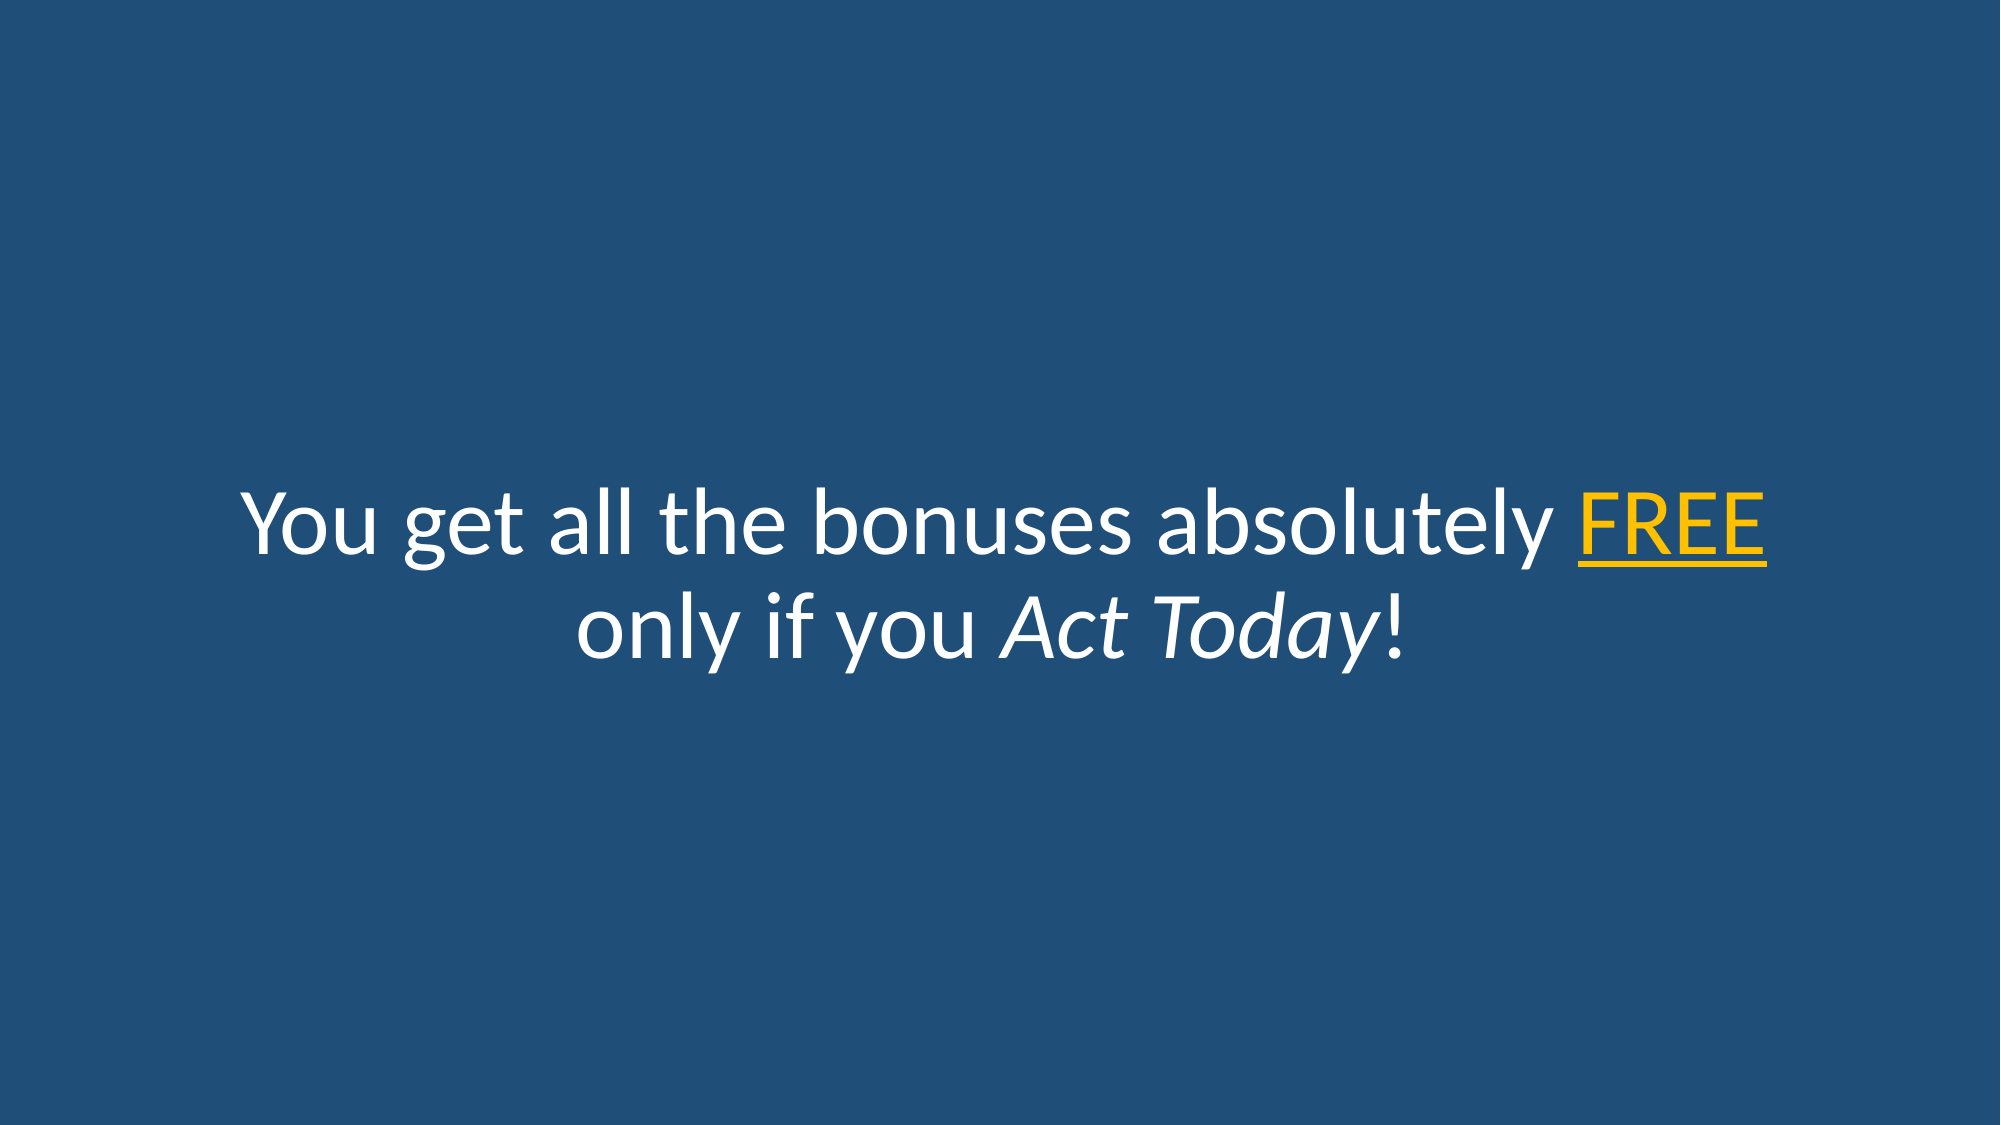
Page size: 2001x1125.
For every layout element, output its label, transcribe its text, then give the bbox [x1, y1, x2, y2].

list You get all the bonuses absolutely FREE only if you Act Today! [141, 464, 1867, 1066]
